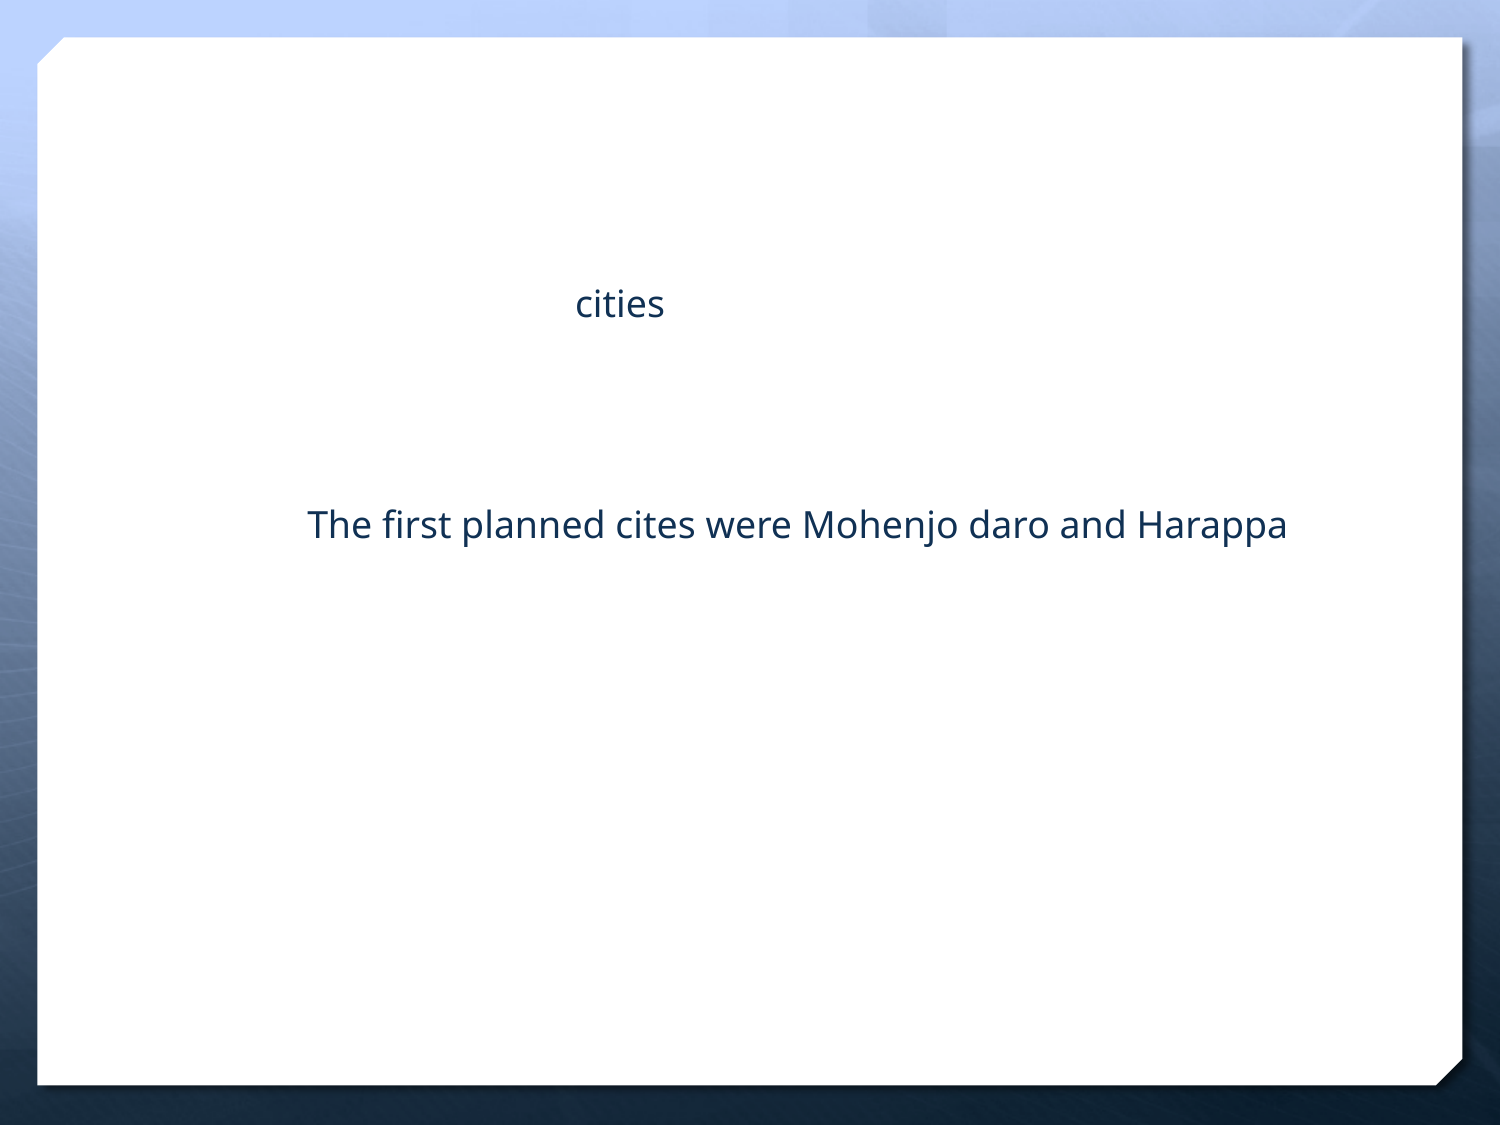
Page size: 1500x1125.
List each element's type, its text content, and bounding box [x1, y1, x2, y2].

text_box The first planned cites were Mohenjo daro and Harappa [292, 493, 1304, 554]
text_box cities [560, 273, 680, 333]
